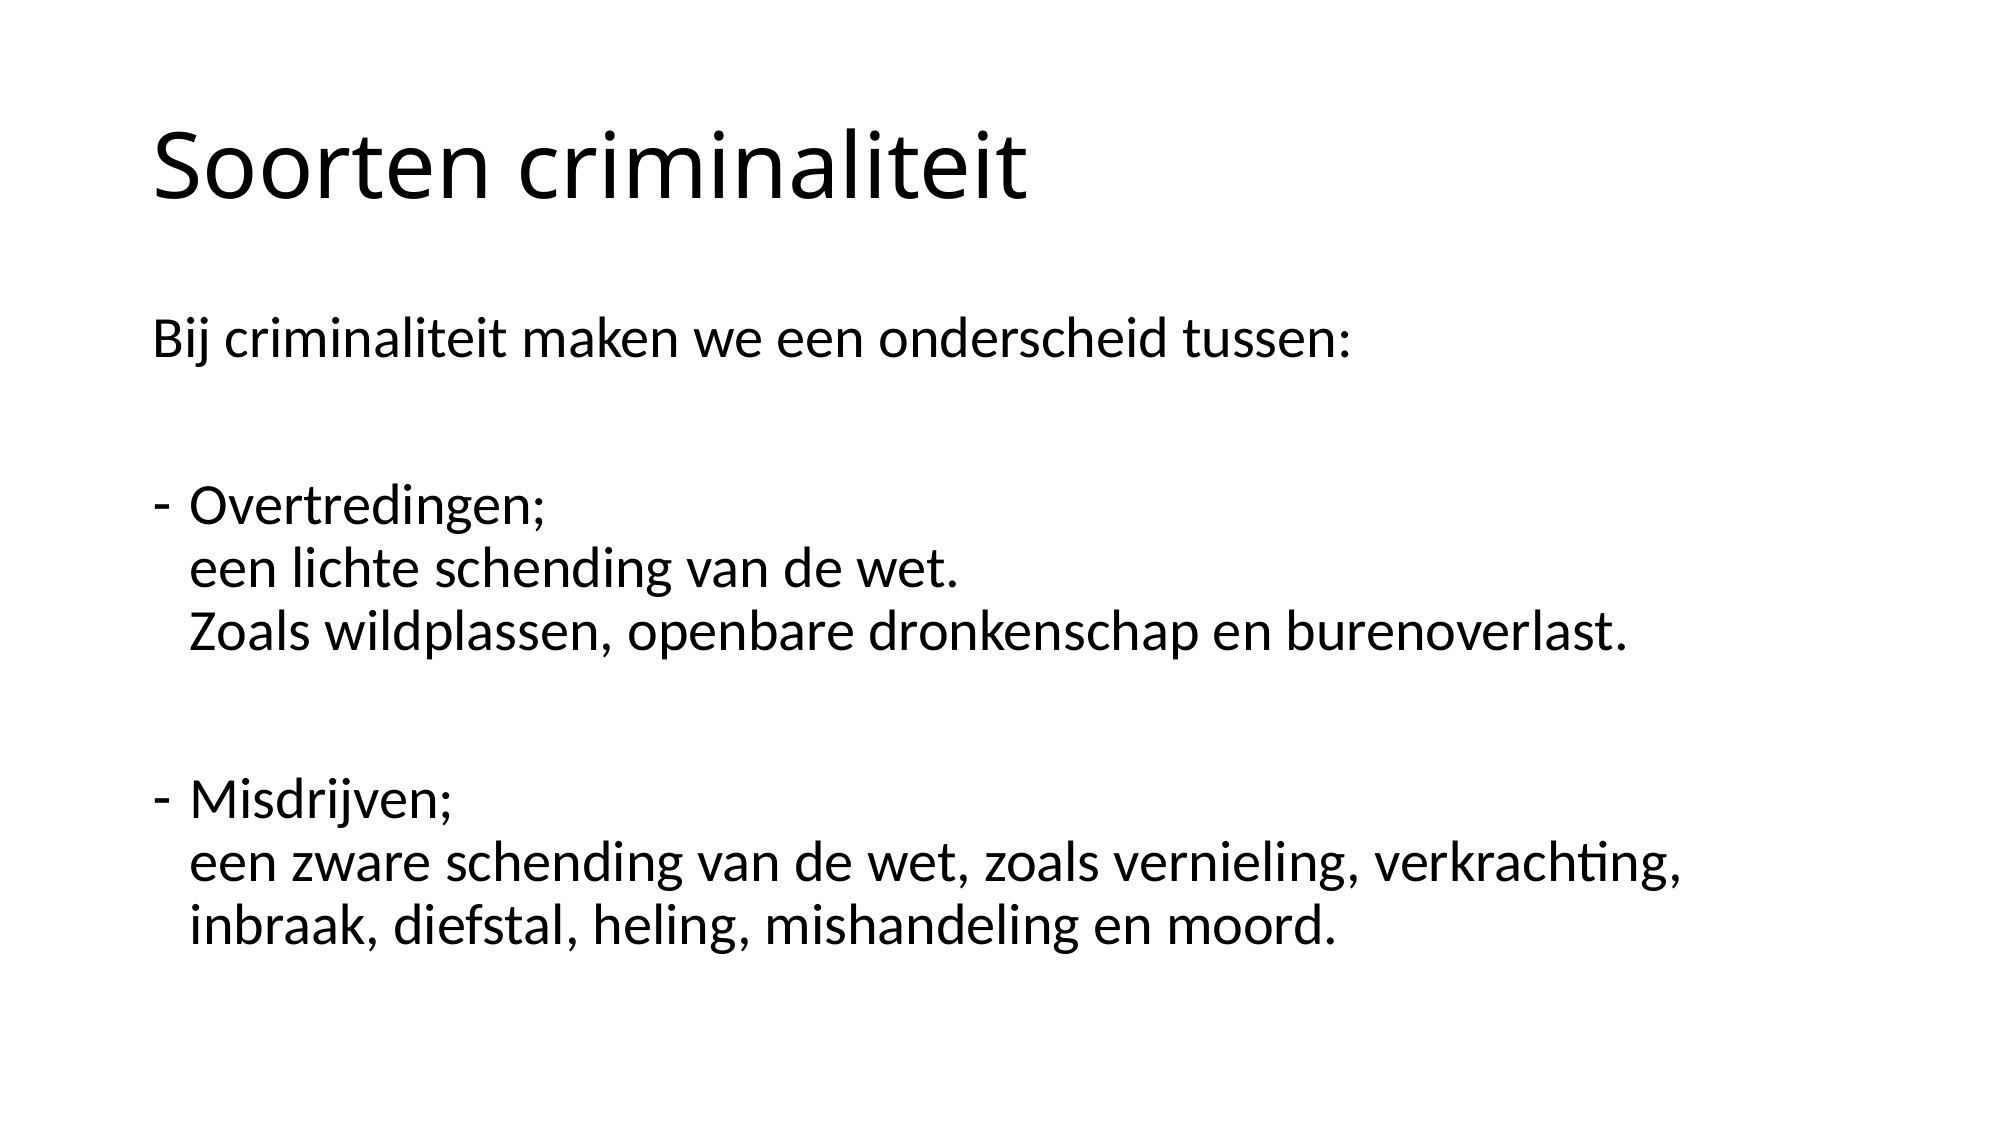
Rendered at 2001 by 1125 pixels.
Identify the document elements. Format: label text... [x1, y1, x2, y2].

title Soorten criminaliteit [137, 59, 1863, 278]
list Bij criminaliteit maken we een onderscheid tussen: Overtredingen; een lichte schending van de wet. Zoals wildplassen, openbare dronkenschap en burenoverlast. Misdrijven; een zware schending van de wet, zoals vernieling, verkrachting, inbraak, diefstal, heling, mishandeling en moord. [137, 299, 1863, 1014]
